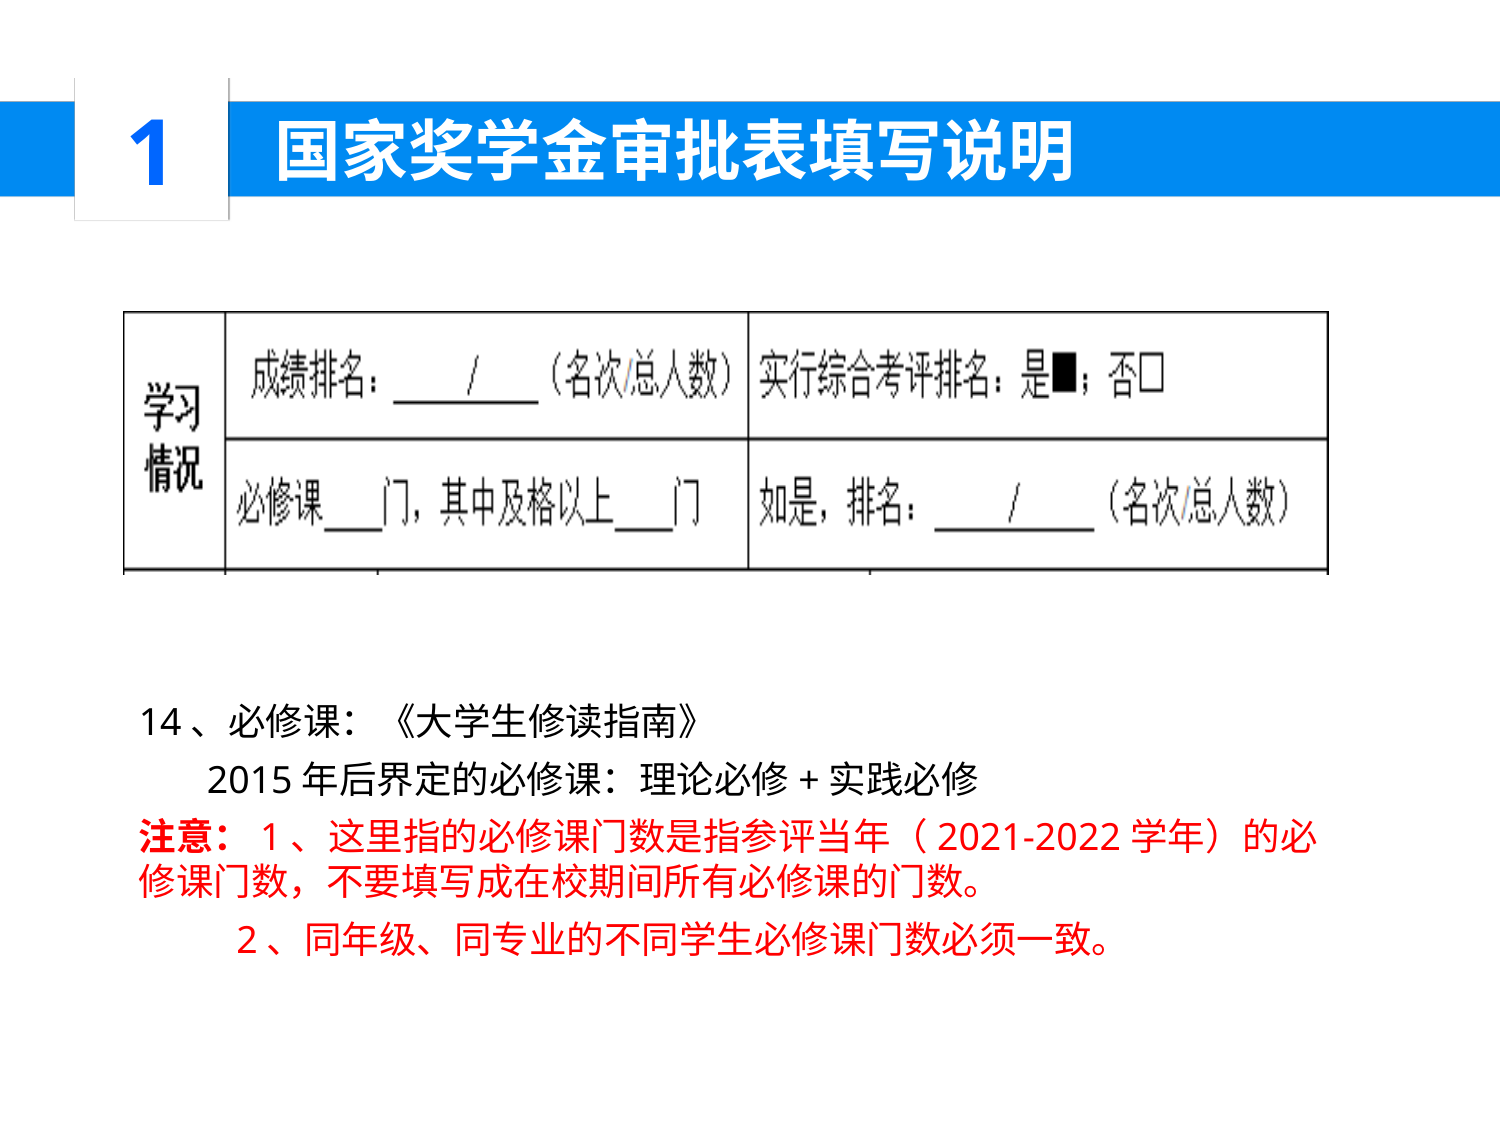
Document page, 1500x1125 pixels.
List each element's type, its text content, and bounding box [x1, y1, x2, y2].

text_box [74, 78, 228, 221]
text_box 14、必修课：《大学生修读指南》 2015年后界定的必修课：理论必修+实践必修 注意：1、这里指的必修课门数是指参评当年（2021-2022学年）的必修课门数，不要填写成在校期间所有必修课的门数。 2、同年级、同专业的不同学生必修课门数必须一致。 [123, 633, 1345, 1026]
picture [123, 311, 1329, 575]
text_box 国家奖学金审批表填写说明 [231, 101, 1500, 197]
text_box 国家奖学金审批表填写说明 [0, 101, 74, 197]
